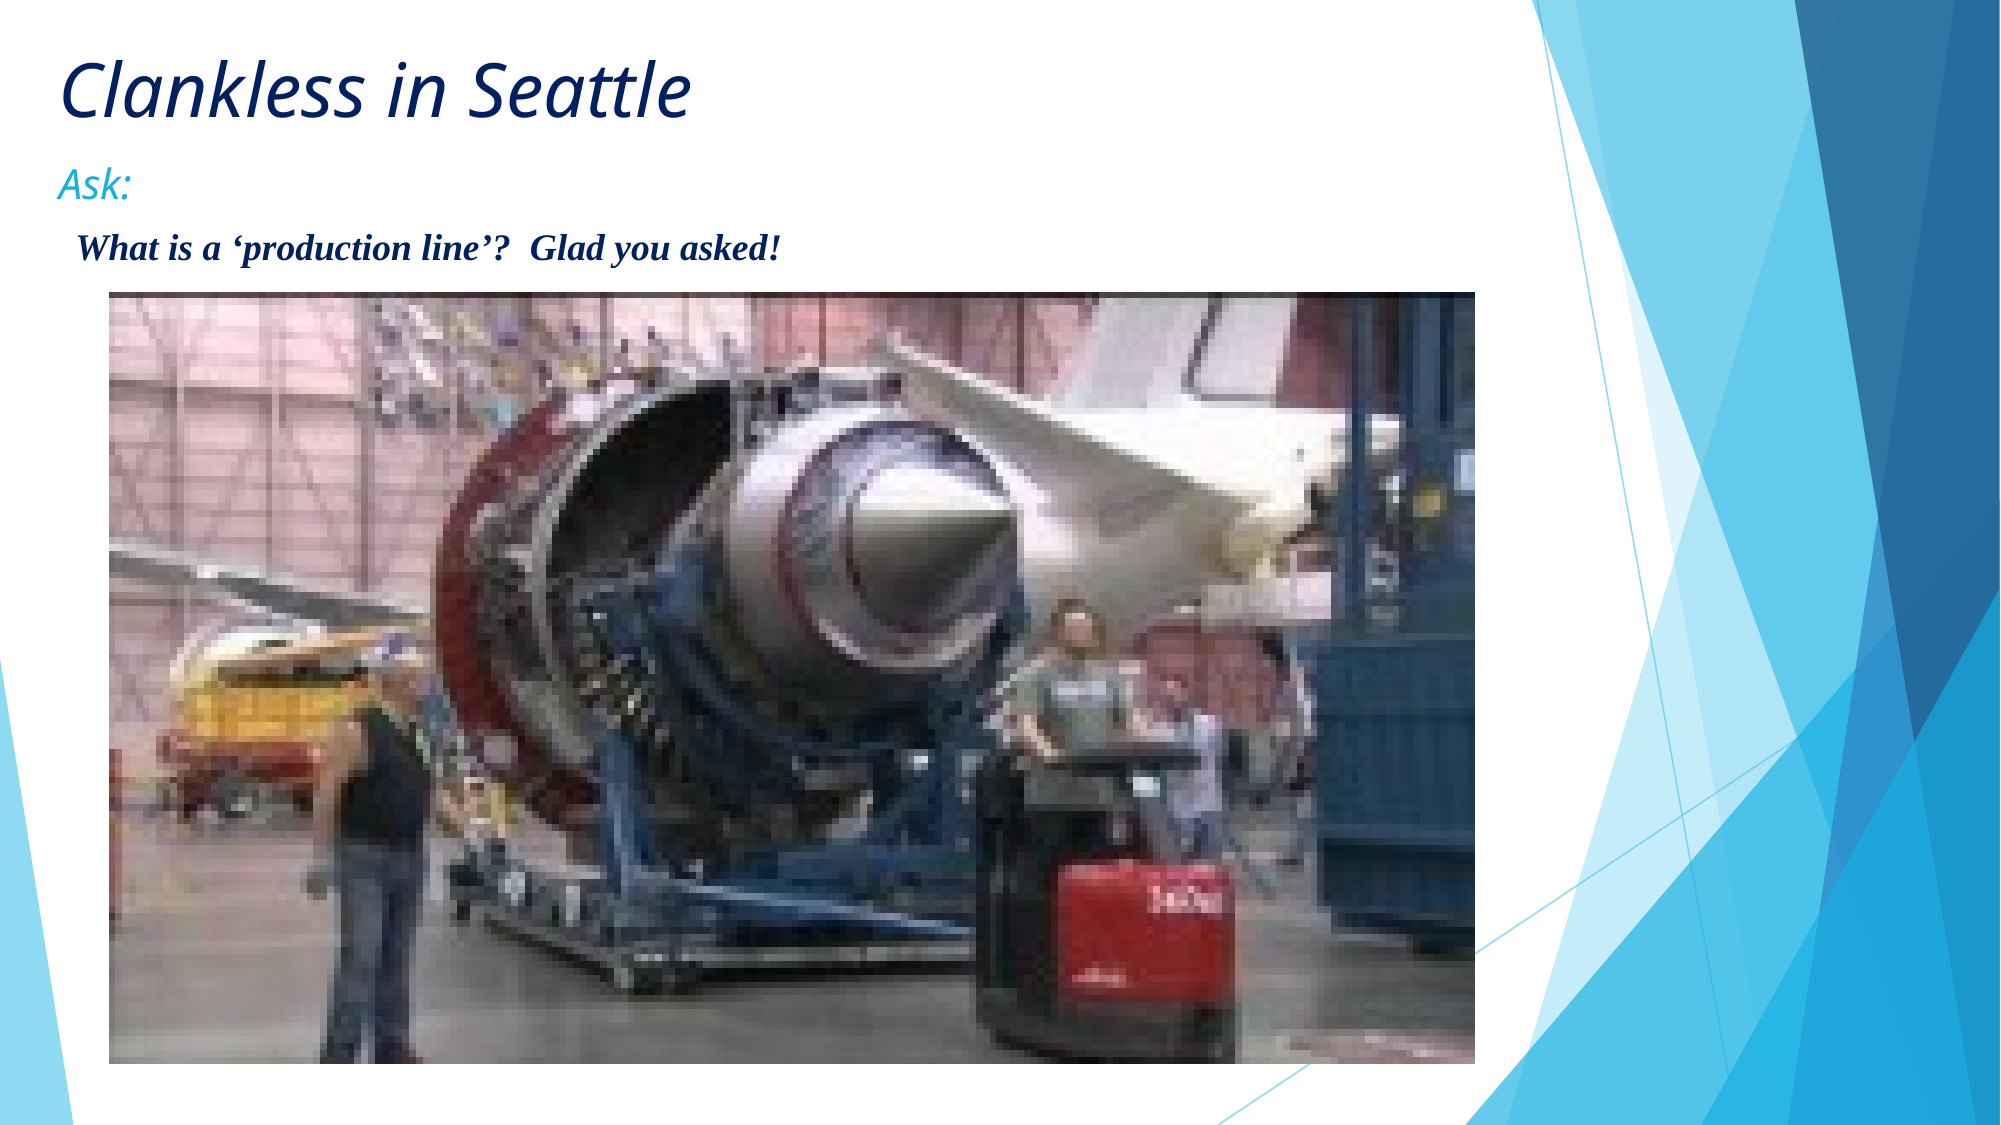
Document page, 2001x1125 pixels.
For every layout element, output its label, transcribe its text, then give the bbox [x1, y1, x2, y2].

text_box Ask: [43, 149, 189, 215]
picture [109, 292, 1475, 1064]
title Clankless in Seattle [43, 34, 829, 150]
list What is a ‘production line’? Glad you asked! [60, 215, 1493, 1010]
